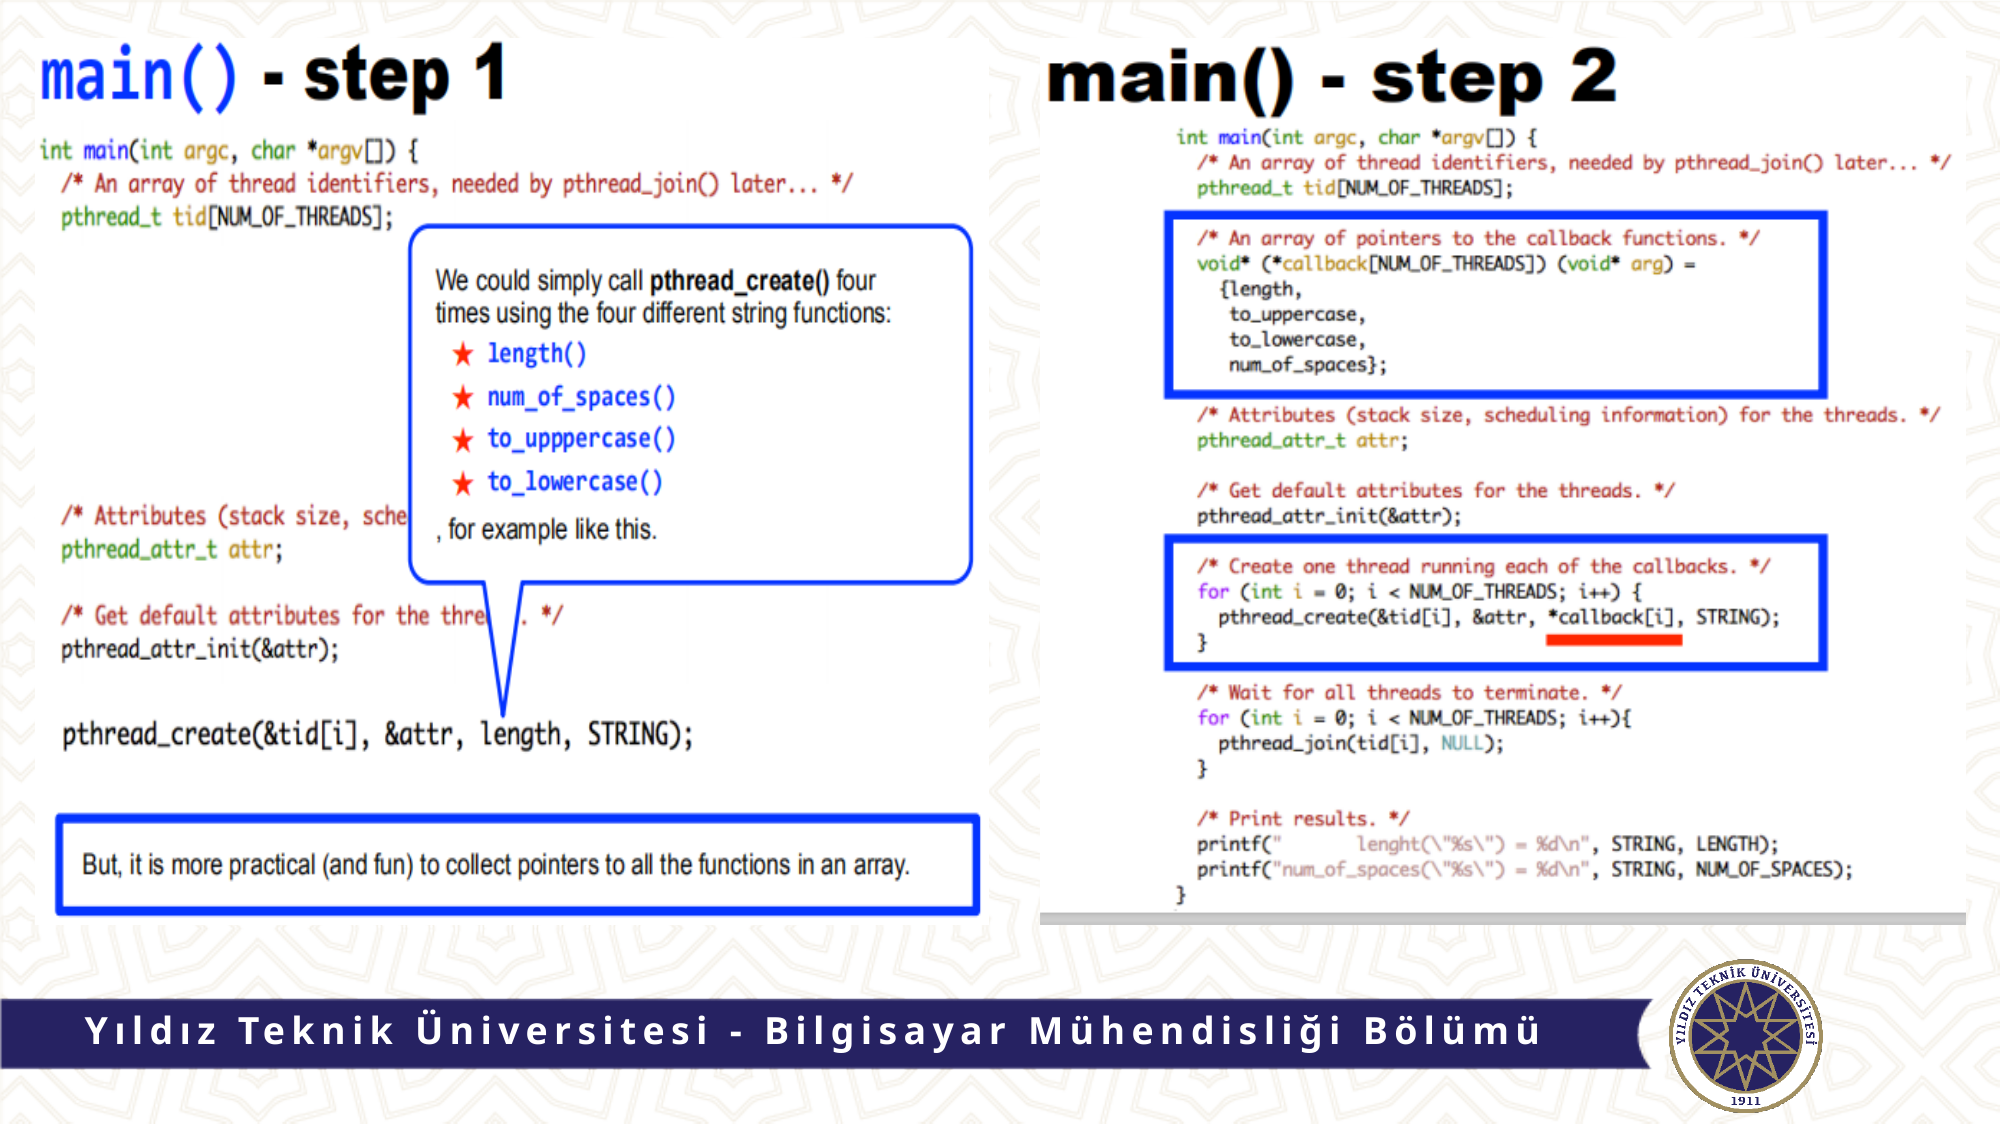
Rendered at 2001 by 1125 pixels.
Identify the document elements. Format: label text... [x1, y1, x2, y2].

footer Yıldız Teknik Üniversitesi - Bilgisayar Mühendisliği Bölümü [0, 997, 1628, 1069]
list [35, 38, 989, 925]
picture [0, 0, 2000, 1125]
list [1040, 38, 1966, 925]
